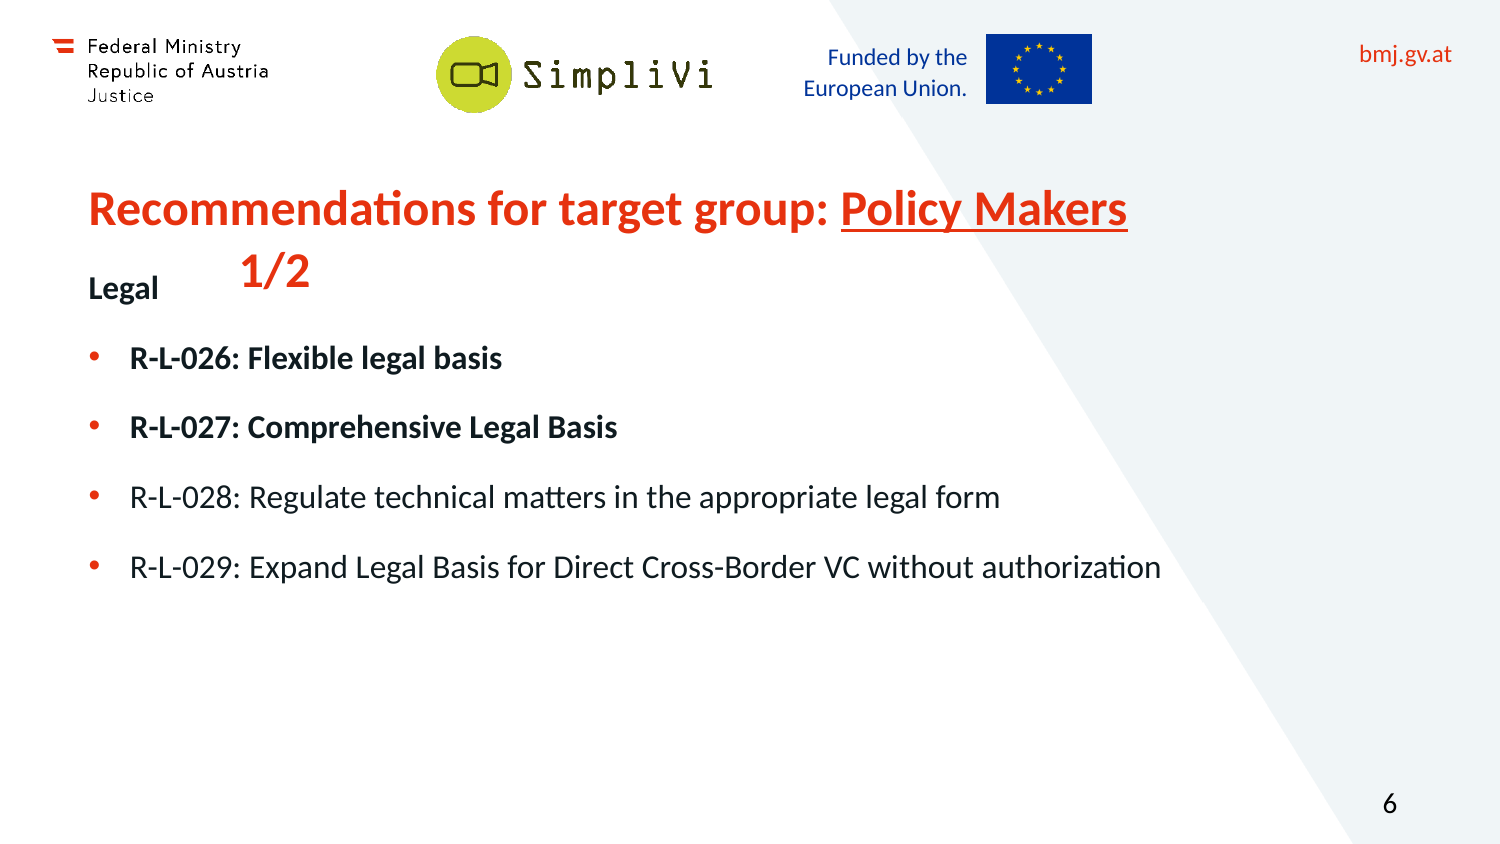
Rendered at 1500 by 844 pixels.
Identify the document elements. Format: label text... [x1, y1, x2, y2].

title Recommendations for target group: Policy Makers 1/2 [88, 173, 1398, 266]
picture [0, 0, 1500, 844]
slide_number 6 [1263, 785, 1398, 819]
list Legal R-L-026: Flexible legal basis R-L-027: Comprehensive Legal Basis R-L-028: Regulate technical matters in the appropriate legal form R-L-029: Expand Legal Basis for Direct Cross-Border VC without authorization [88, 266, 1398, 756]
